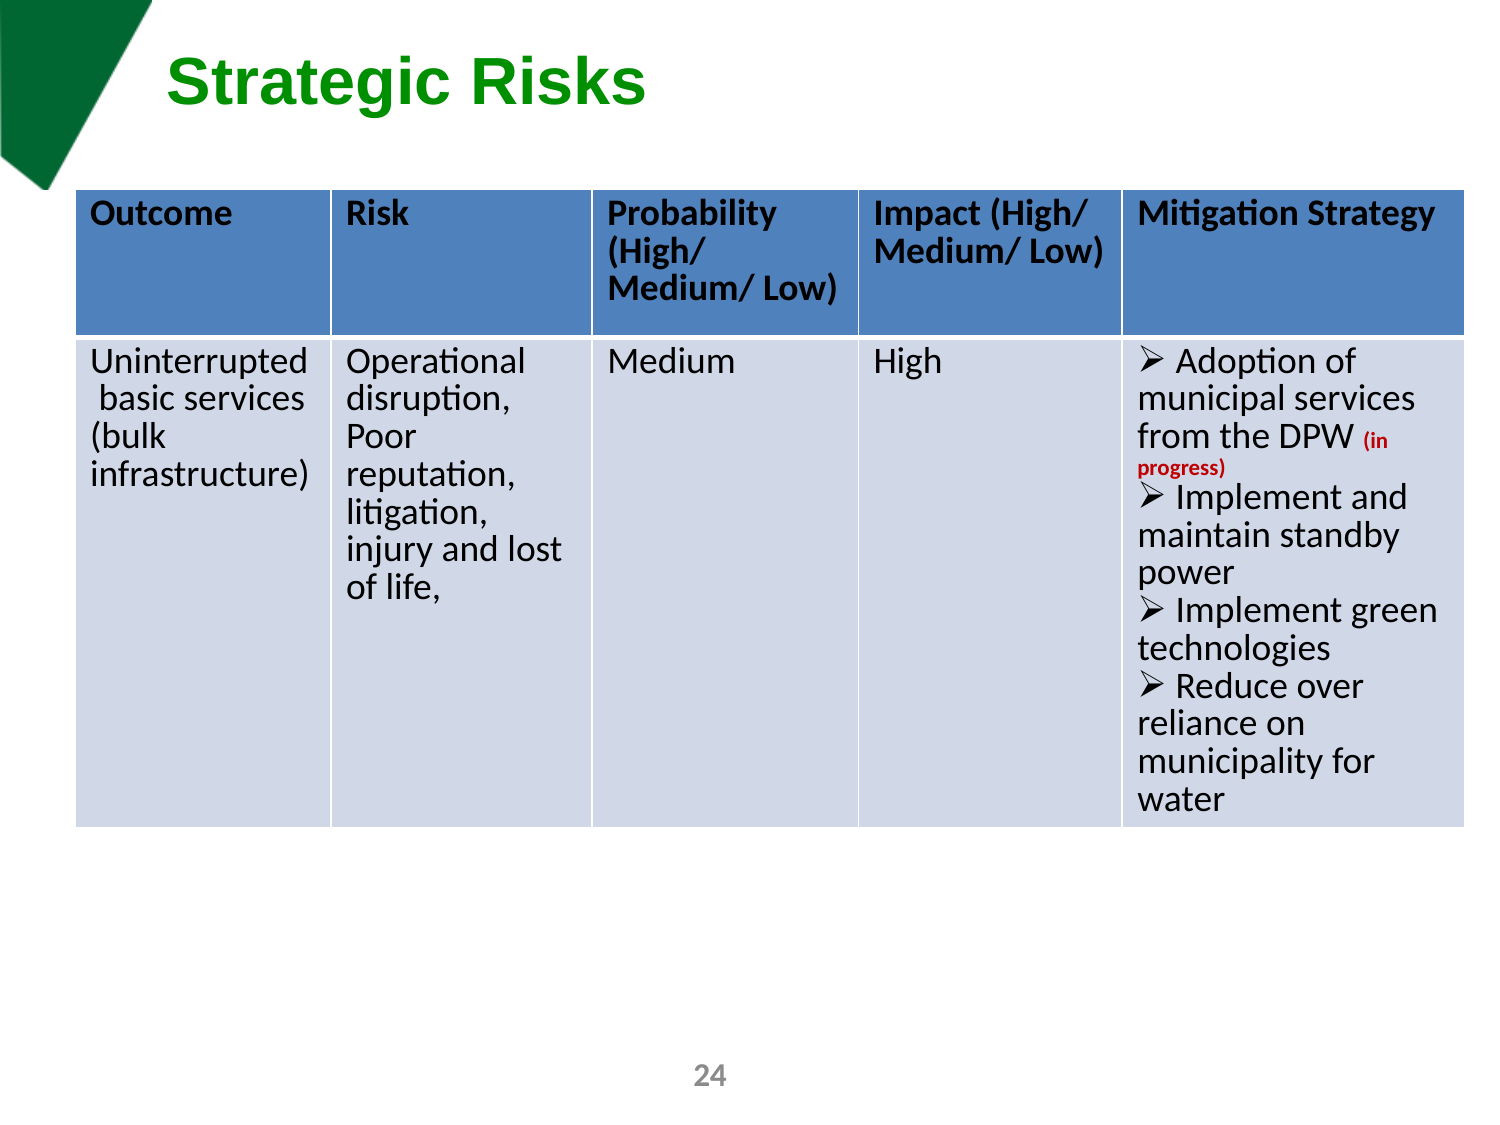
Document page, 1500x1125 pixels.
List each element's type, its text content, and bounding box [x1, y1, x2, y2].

table_header Impact (High/ Medium/ Low) [859, 190, 1121, 335]
table_cell High [859, 340, 1121, 827]
text_box Strategic Risks [157, 30, 1465, 126]
table_header Mitigation Strategy [1123, 190, 1464, 335]
table_header Outcome [76, 190, 330, 335]
table_cell Medium [593, 340, 858, 827]
table_cell Uninterrupted basic services (bulk infrastructure) [76, 340, 330, 827]
table_header Probability (High/ Medium/ Low) [593, 190, 858, 335]
table_cell Operational disruption, Poor reputation, litigation, injury and lost of life, [332, 340, 591, 827]
table_cell Adoption of municipal services from the DPW (in progress) Implement and maintain standby power Implement green technologies Reduce over reliance on municipality for water [1123, 340, 1464, 827]
picture [0, 0, 153, 190]
table_header Risk [332, 190, 591, 335]
slide_number 24 [534, 1042, 885, 1103]
